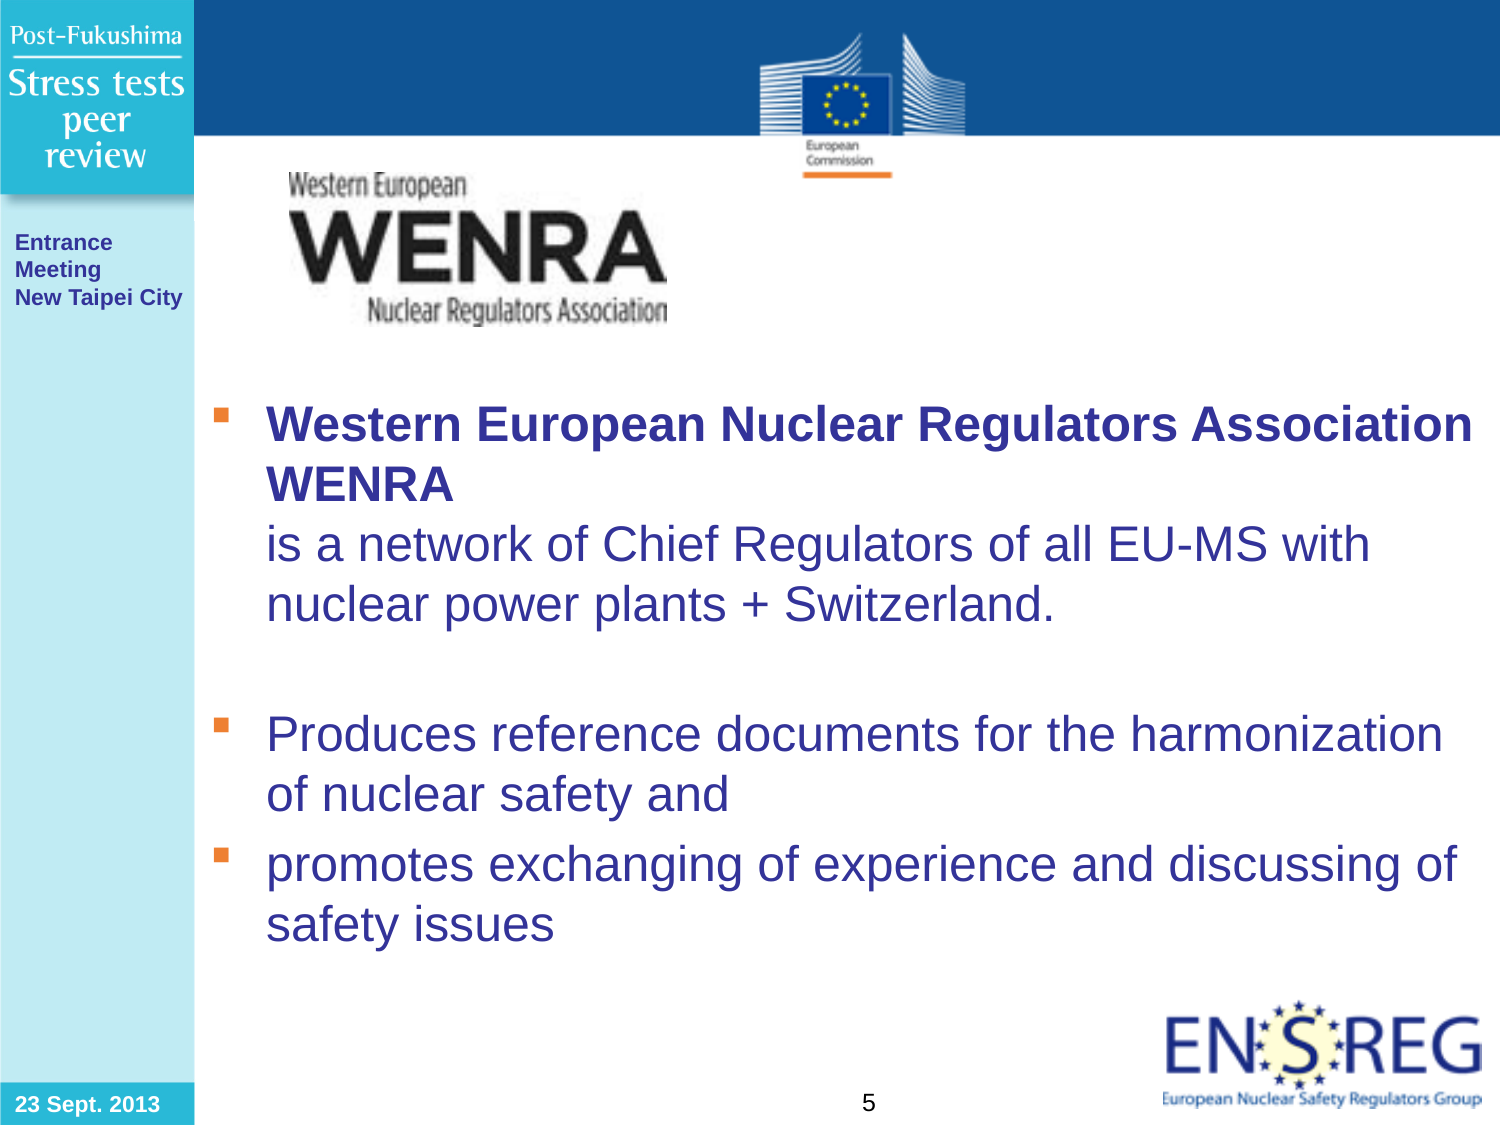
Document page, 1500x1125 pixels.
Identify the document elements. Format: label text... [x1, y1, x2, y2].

picture [0, 0, 1500, 1125]
picture [1163, 999, 1482, 1109]
list Western European Nuclear Regulators Association WENRA is a network of Chief Regulators of all EU-MS with nuclear power plants + Switzerland. Produces reference documents for the harmonization of nuclear safety and promotes exchanging of experience and discussing of safety issues [194, 383, 1500, 984]
title [265, 230, 1454, 336]
